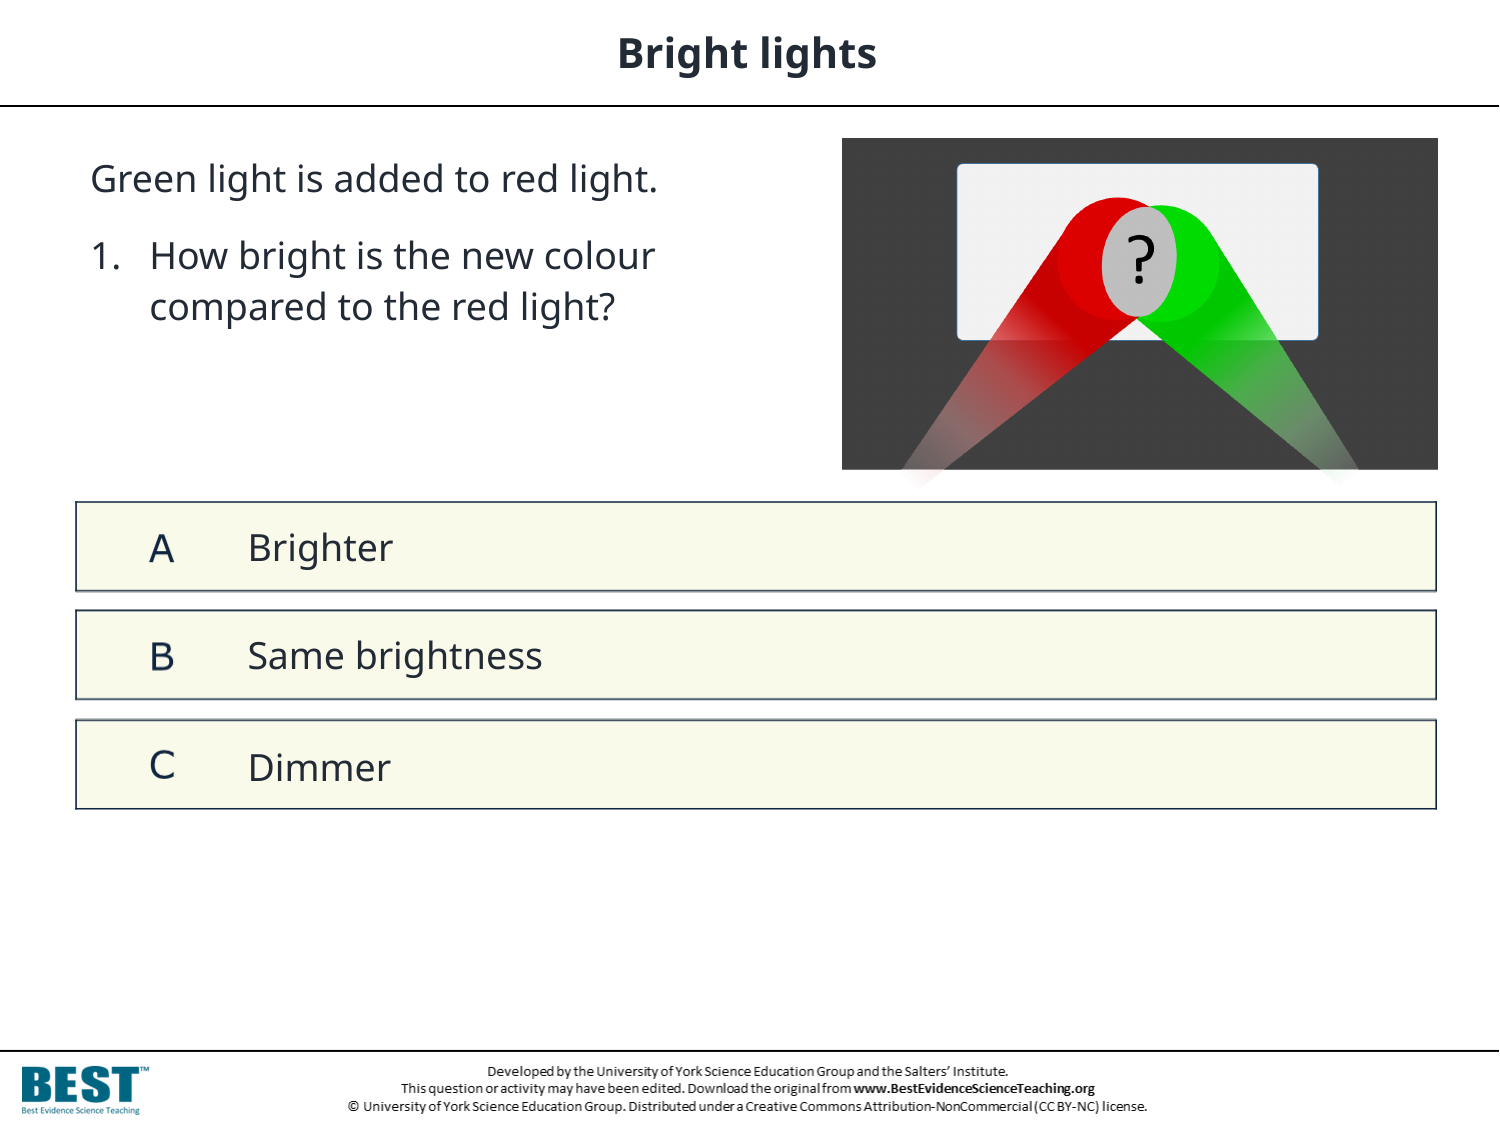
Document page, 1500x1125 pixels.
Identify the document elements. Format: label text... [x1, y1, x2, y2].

text_box Bright lights [23, 4, 1471, 99]
picture [0, 105, 1500, 1125]
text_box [74, 501, 1438, 811]
